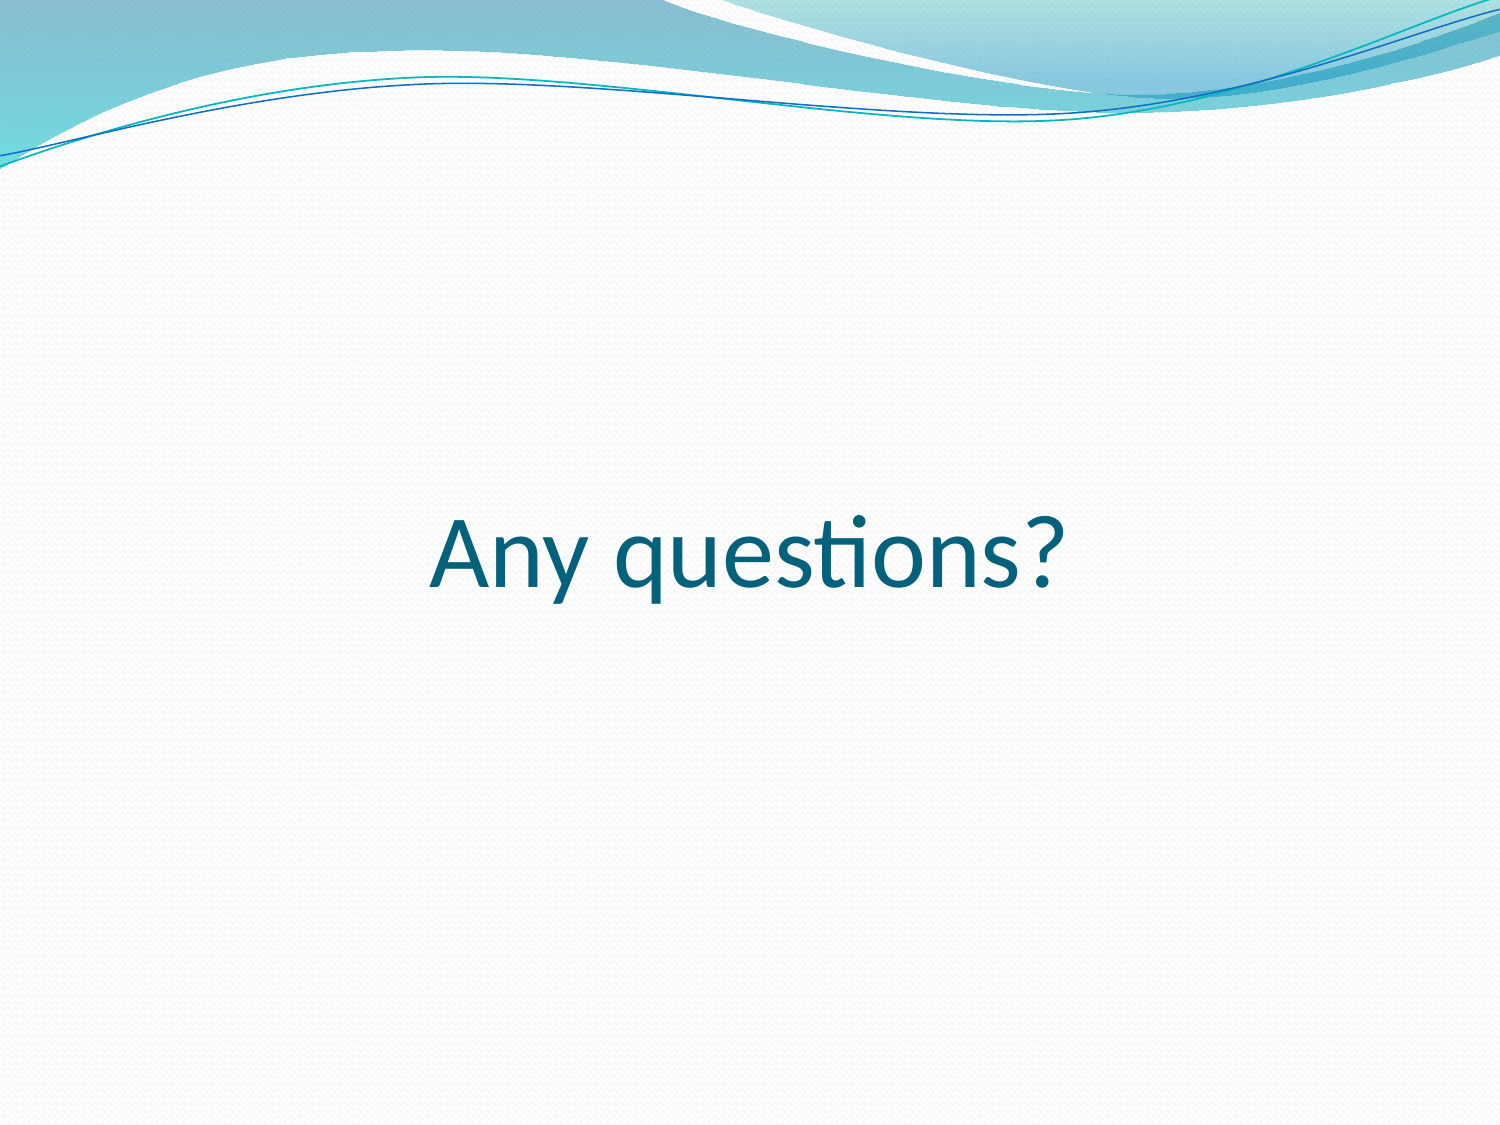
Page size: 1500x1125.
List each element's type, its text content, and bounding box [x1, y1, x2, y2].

title Any questions? [75, 420, 1425, 609]
